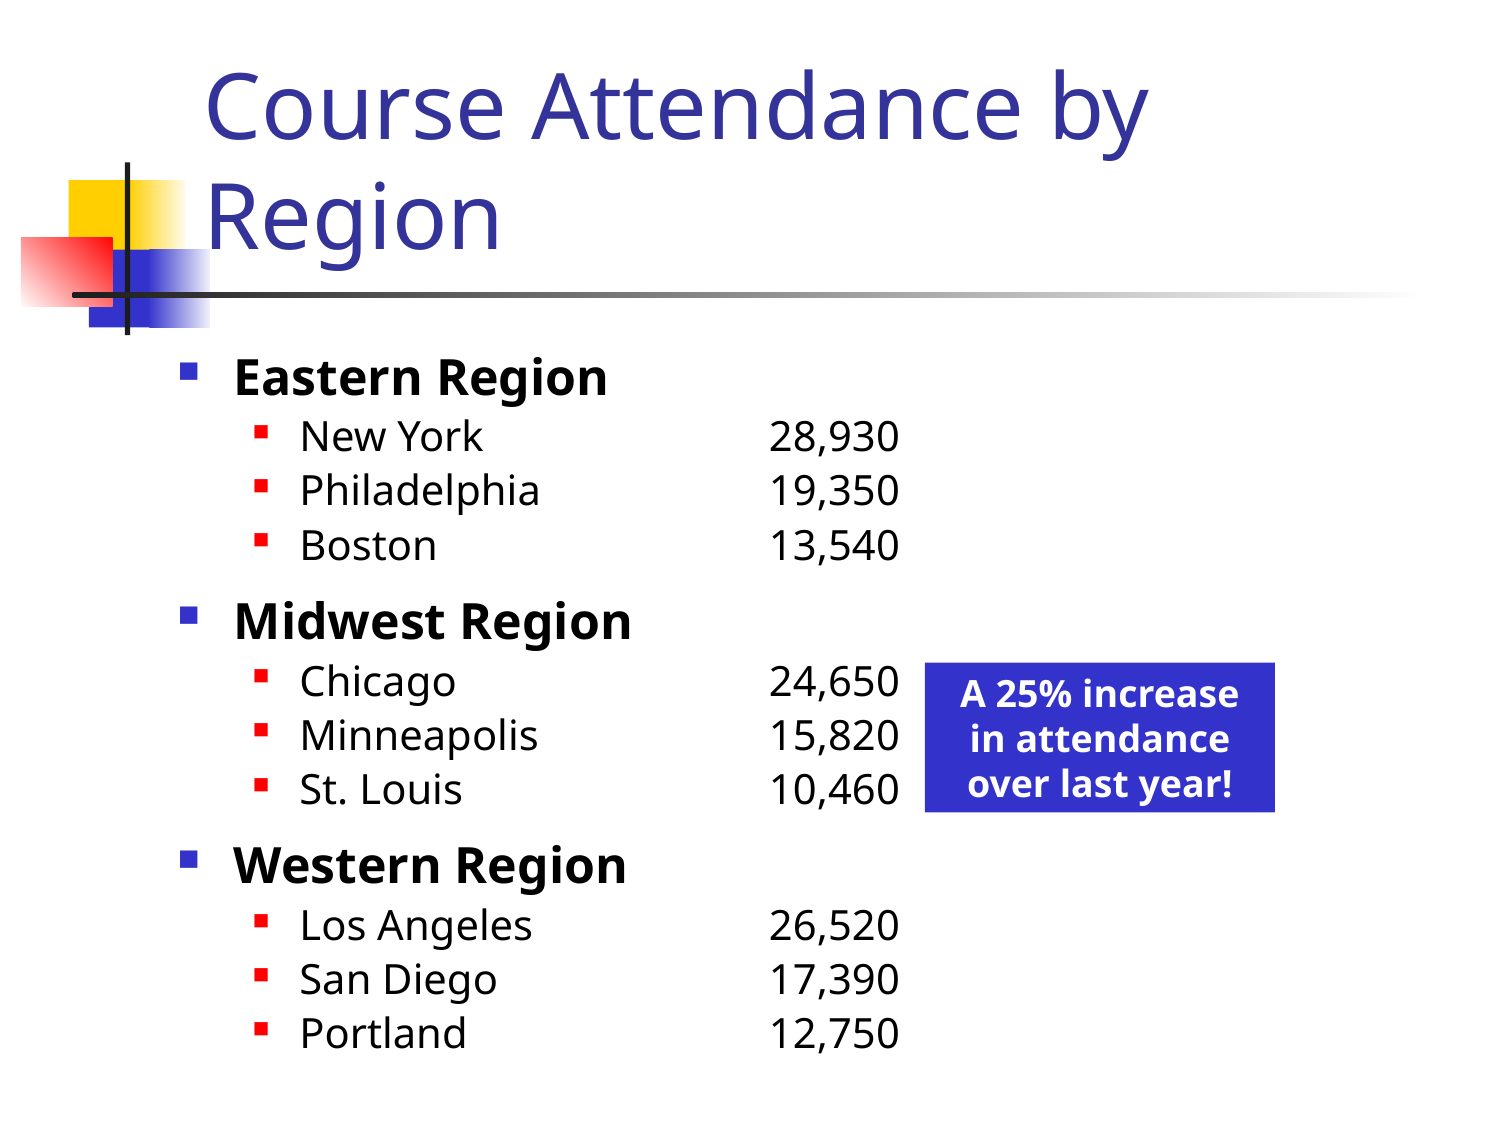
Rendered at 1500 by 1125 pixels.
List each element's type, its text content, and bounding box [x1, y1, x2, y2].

text_box A 25% increase in attendance over last year! [924, 662, 1275, 813]
list Eastern Region New York 28,930 Philadelphia 19,350 Boston 13,540 Midwest Region Chicago 24,650 Minneapolis 15,820 St. Louis 10,460 Western Region Los Angeles 26,520 San Diego 17,390 Portland 12,750 [162, 337, 1438, 1070]
title Course Attendance by Region [188, 34, 1468, 276]
